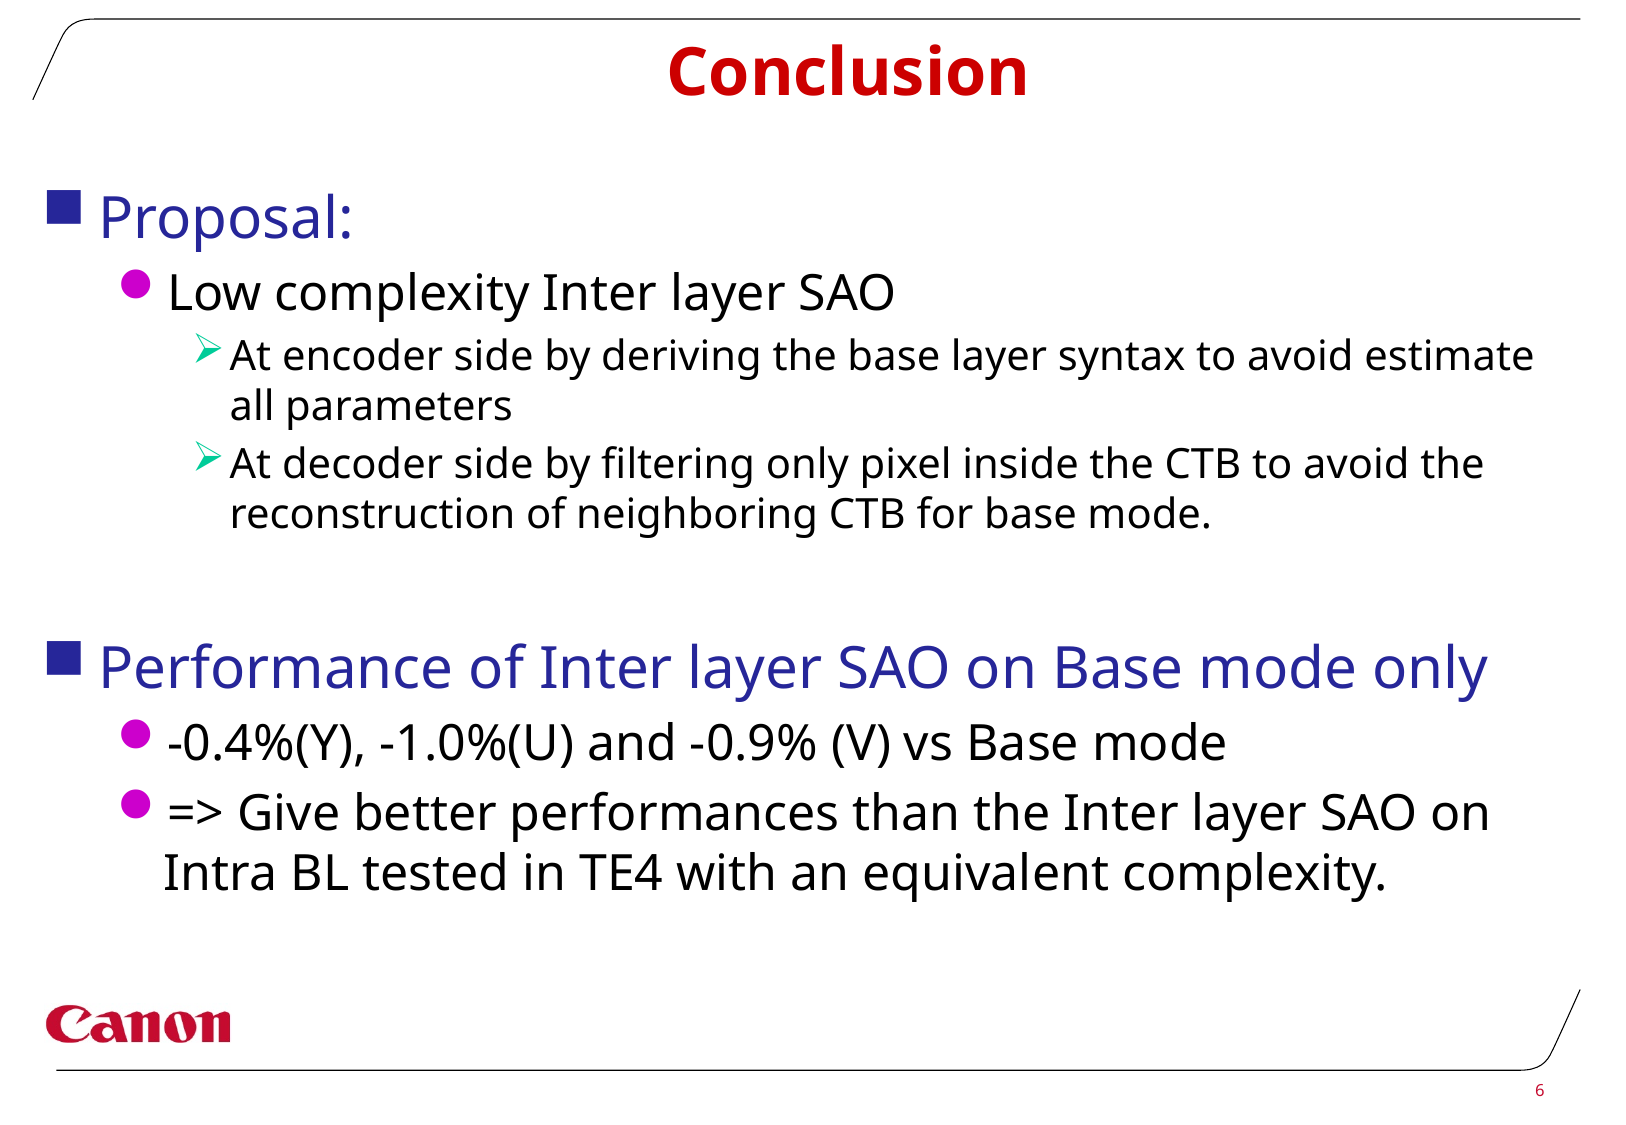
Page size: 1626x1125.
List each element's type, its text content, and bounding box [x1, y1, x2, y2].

title Conclusion [151, 19, 1546, 119]
slide_number 6 [1414, 1063, 1545, 1103]
list Proposal: Low complexity Inter layer SAO At encoder side by deriving the base layer syntax to avoid estimate all parameters At decoder side by filtering only pixel inside the CTB to avoid the reconstruction of neighboring CTB for base mode. Performance of Inter layer SAO on Base mode only -0.4%(Y), -1.0%(U) and -0.9% (V) vs Base mode => Give better performances than the Inter layer SAO on Intra BL tested in TE4 with an equivalent complexity. [27, 172, 1585, 1004]
picture [44, 1004, 232, 1043]
